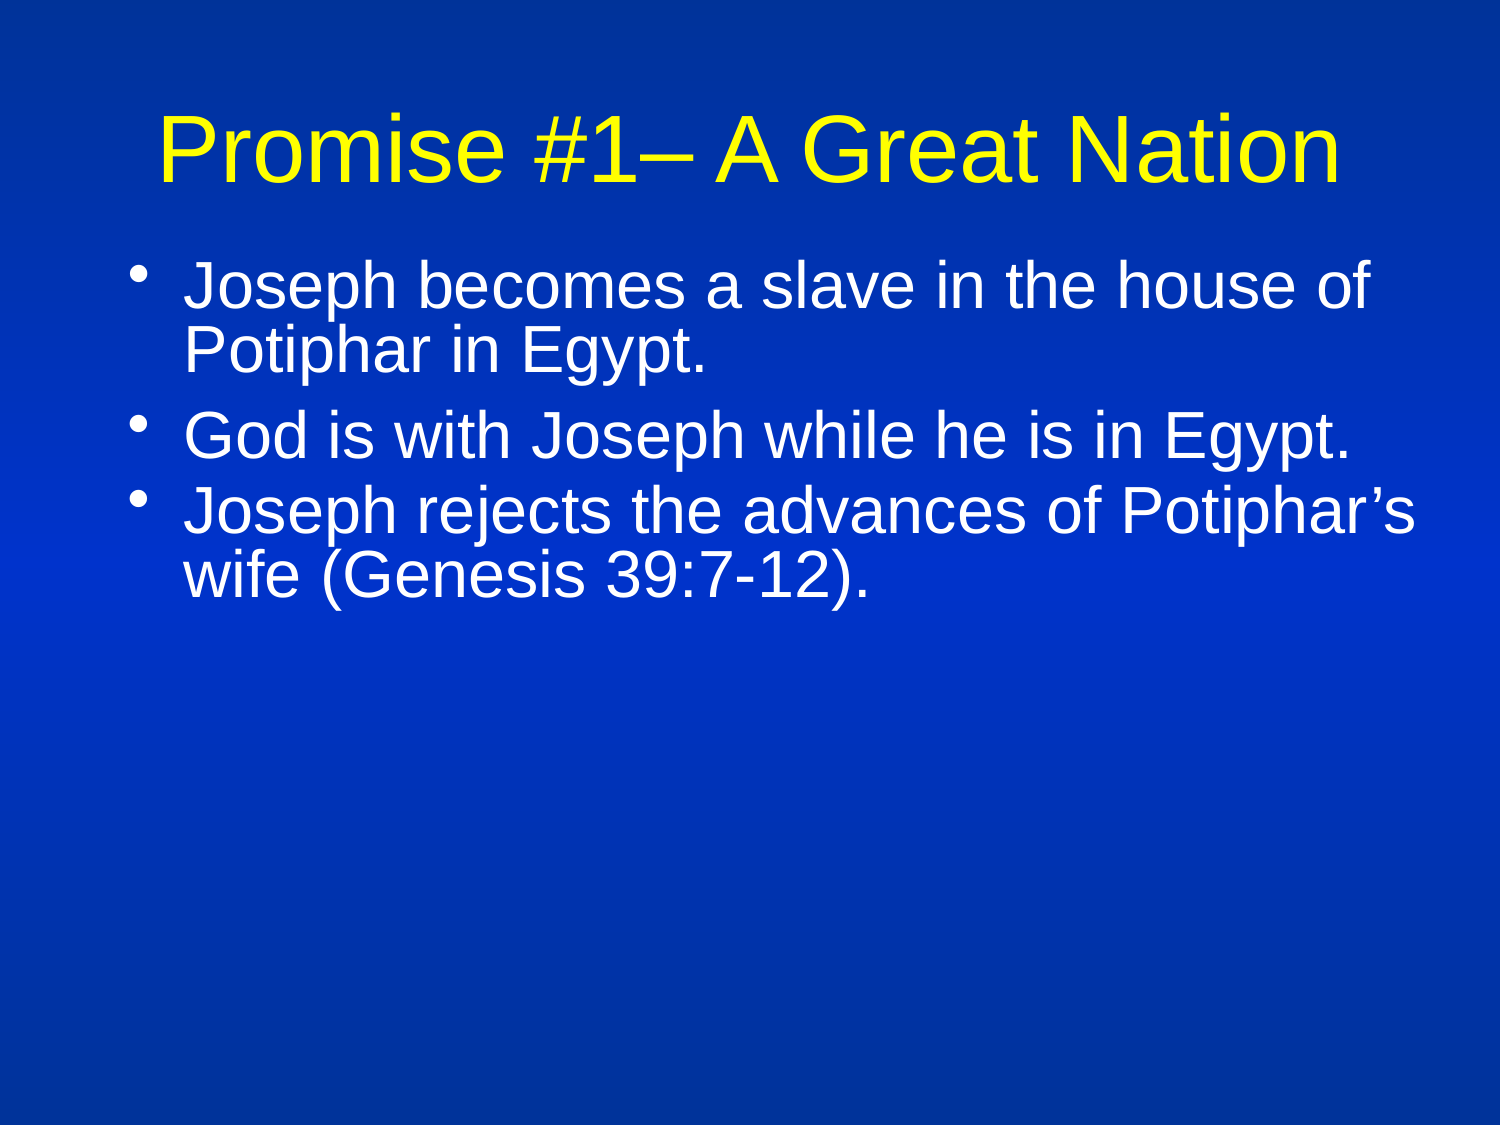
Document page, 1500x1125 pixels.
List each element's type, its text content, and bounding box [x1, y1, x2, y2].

text_box God is with Joseph while he is in Egypt. [112, 399, 1400, 474]
list Joseph becomes a slave in the house of Potiphar in Egypt. [112, 249, 1400, 388]
title Promise #1– A Great Nation [37, 50, 1463, 238]
text_box Joseph rejects the advances of Potiphar’s wife (Genesis 39:7-12). [112, 474, 1438, 925]
